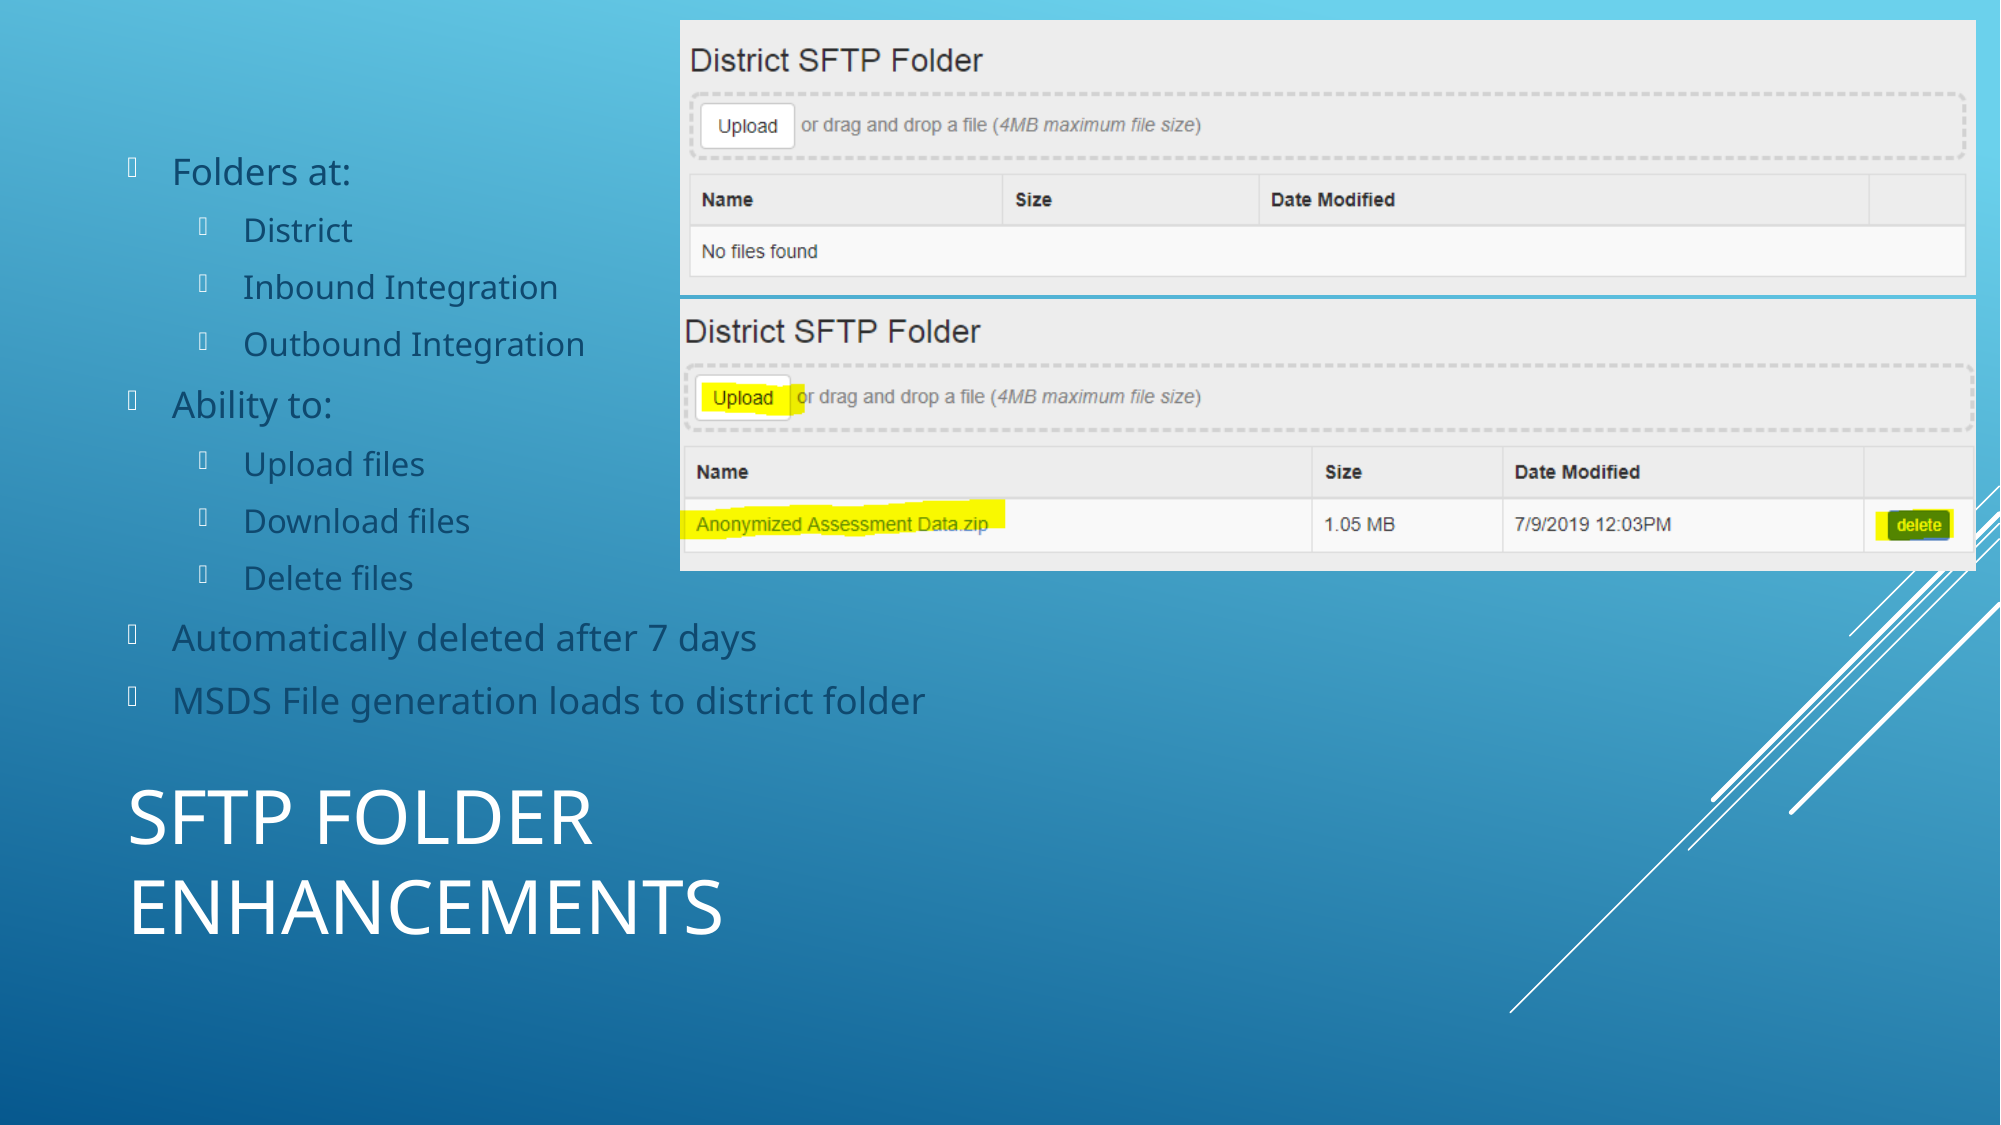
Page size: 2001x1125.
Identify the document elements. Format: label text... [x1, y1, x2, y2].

title SFTP Folder Enhancements [112, 736, 1513, 984]
picture [680, 298, 1976, 571]
picture [680, 20, 1976, 296]
list Folders at: District Inbound Integration Outbound Integration Ability to: Upload files Download files Delete files Automatically deleted after 7 days MSDS File generation loads to district folder [112, 138, 1513, 732]
